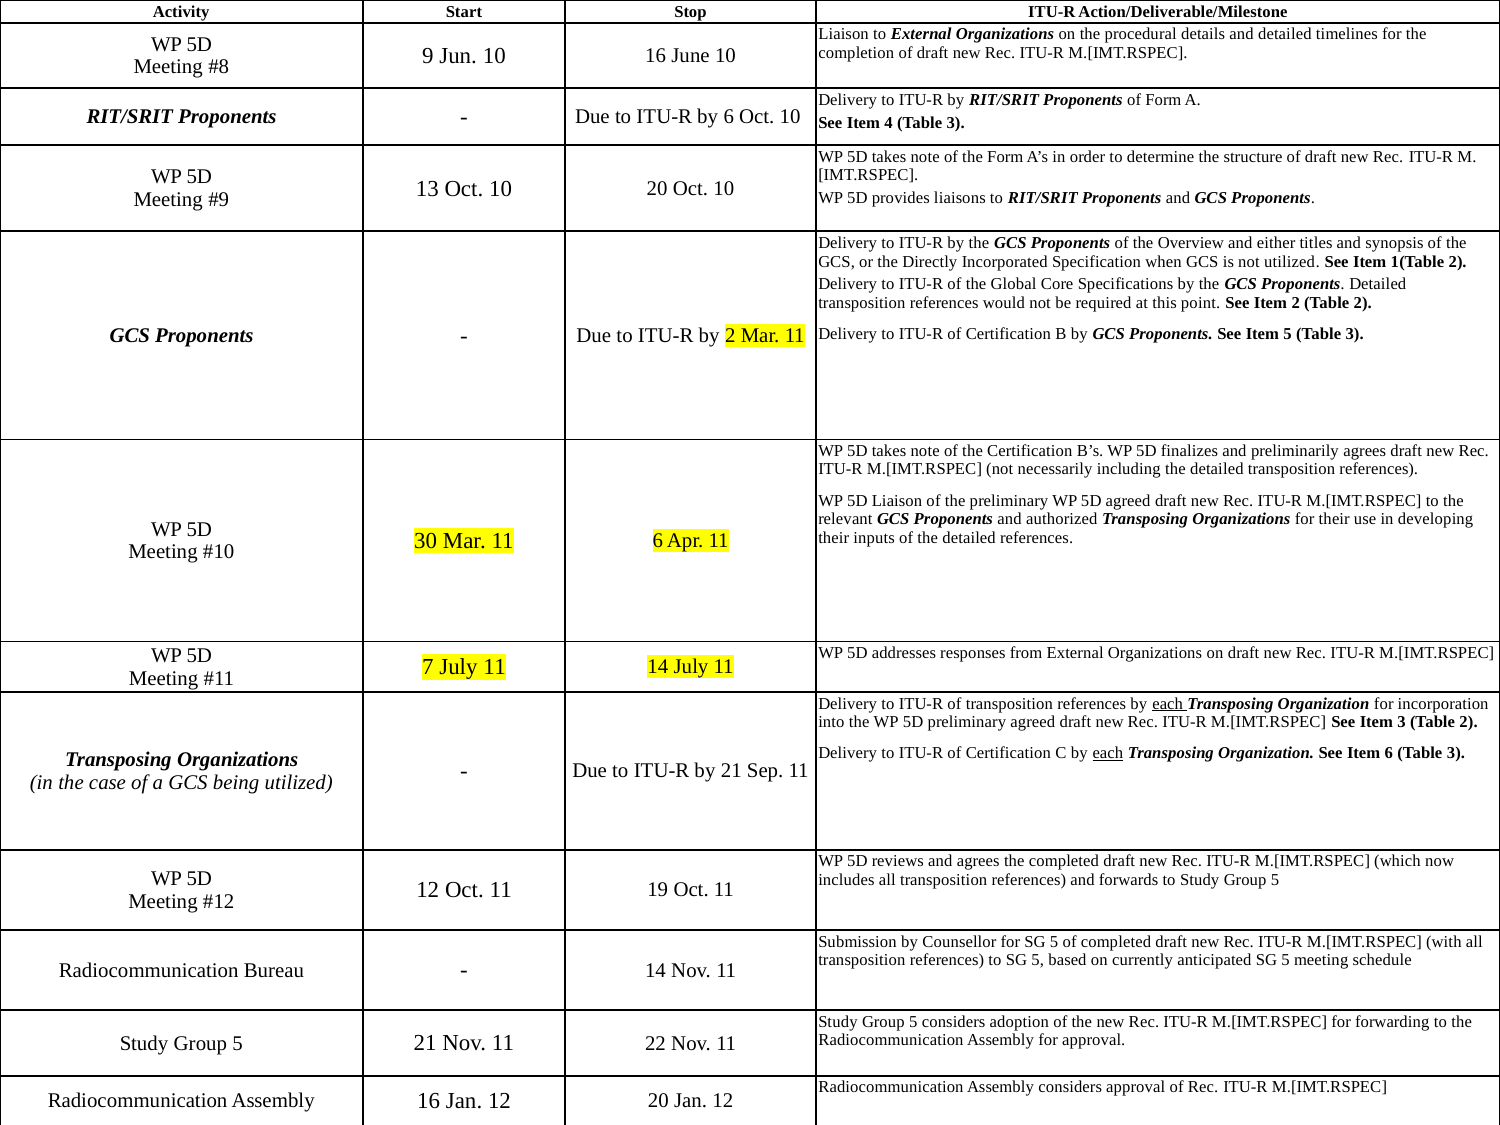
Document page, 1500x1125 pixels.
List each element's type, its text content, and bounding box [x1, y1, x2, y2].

table_cell RIT/SRIT Proponents [1, 89, 362, 144]
table_cell 13 Oct. 10 [364, 146, 564, 230]
table_cell 21 Nov. 11 [364, 1011, 564, 1075]
table_cell WP 5D takes note of the Certification B’s. WP 5D finalizes and preliminarily agrees draft new Rec. ITU-R M.[IMT.RSPEC] (not necessarily including the detailed transposition references). WP 5D Liaison of the preliminary WP 5D agreed draft new Rec. ITU-R M.[IMT.RSPEC] to the relevant GCS Proponents and authorized Transposing Organizations for their use in developing their inputs of the detailed references. [817, 440, 1499, 641]
table_cell 12 Oct. 11 [364, 851, 564, 929]
table_cell - [364, 693, 564, 849]
table_cell Radiocommunication Bureau [1, 931, 362, 1009]
table_cell Submission by Counsellor for SG 5 of completed draft new Rec. ITU-R M.[IMT.RSPEC] (with all transposition references) to SG 5, based on currently anticipated SG 5 meeting schedule [817, 931, 1499, 1009]
table_cell WP 5D Meeting #9 [1, 146, 362, 230]
table_cell Due to ITU-R by 6 Oct. 10 [566, 89, 815, 144]
table_cell Due to ITU-R by 2 Mar. 11 [566, 232, 815, 439]
table_cell Radiocommunication Assembly considers approval of Rec. ITU-R M.[IMT.RSPEC] [817, 1077, 1499, 1125]
table_cell 19 Oct. 11 [566, 851, 815, 929]
table_cell Delivery to ITU-R of transposition references by each Transposing Organization for incorporation into the WP 5D preliminary agreed draft new Rec. ITU-R M.[IMT.RSPEC] See Item 3 (Table 2). Delivery to ITU-R of Certification C by each Transposing Organization. See Item 6 (Table 3). [817, 693, 1499, 849]
table_cell WP 5D Meeting #12 [1, 851, 362, 929]
table_cell - [364, 89, 564, 144]
table_cell Transposing Organizations (in the case of a GCS being utilized) [1, 693, 362, 849]
table_cell Radiocommunication Assembly [1, 1077, 362, 1125]
table_header Start [364, 1, 564, 22]
table_cell - [364, 232, 564, 439]
table_header Activity [1, 1, 362, 22]
table_header ITU-R Action/Deliverable/Milestone [817, 1, 1499, 22]
table_cell 22 Nov. 11 [566, 1011, 815, 1075]
table_cell Delivery to ITU-R by the GCS Proponents of the Overview and either titles and synopsis of the GCS, or the Directly Incorporated Specification when GCS is not utilized. See Item 1(Table 2). Delivery to ITU-R of the Global Core Specifications by the GCS Proponents. Detailed transposition references would not be required at this point. See Item 2 (Table 2). Delivery to ITU-R of Certification B by GCS Proponents. See Item 5 (Table 3). [817, 232, 1499, 439]
table_cell 14 Nov. 11 [566, 931, 815, 1009]
table_cell Study Group 5 considers adoption of the new Rec. ITU-R M.[IMT.RSPEC] for forwarding to the Radiocommunication Assembly for approval. [817, 1011, 1499, 1075]
table_cell Study Group 5 [1, 1011, 362, 1075]
table_cell 14 July 11 [566, 642, 815, 691]
table_header Stop [566, 1, 815, 22]
table_cell WP 5D addresses responses from External Organizations on draft new Rec. ITU-R M.[IMT.RSPEC] [817, 642, 1499, 691]
table_cell Liaison to External Organizations on the procedural details and detailed timelines for the completion of draft new Rec. ITU‑R M.[IMT.RSPEC]. [817, 24, 1499, 87]
table_cell WP 5D Meeting #11 [1, 642, 362, 691]
table_cell 20 Oct. 10 [566, 146, 815, 230]
table_cell 16 Jan. 12 [364, 1077, 564, 1125]
table_cell WP 5D takes note of the Form A’s in order to determine the structure of draft new Rec. ITU-R M.[IMT.RSPEC]. WP 5D provides liaisons to RIT/SRIT Proponents and GCS Proponents. [817, 146, 1499, 230]
table_cell 20 Jan. 12 [566, 1077, 815, 1125]
table_cell WP 5D Meeting #8 [1, 24, 362, 87]
table_cell Due to ITU-R by 21 Sep. 11 [566, 693, 815, 849]
table_cell - [364, 931, 564, 1009]
table_cell 30 Mar. 11 [364, 440, 564, 641]
table_cell 7 July 11 [364, 642, 564, 691]
table_cell GCS Proponents [1, 232, 362, 439]
table_cell 9 Jun. 10 [364, 24, 564, 87]
table_cell 16 June 10 [566, 24, 815, 87]
table_cell WP 5D Meeting #10 [1, 440, 362, 641]
table_cell WP 5D reviews and agrees the completed draft new Rec. ITU-R M.[IMT.RSPEC] (which now includes all transposition references) and forwards to Study Group 5 [817, 851, 1499, 929]
table_cell 6 Apr. 11 [566, 440, 815, 641]
table_cell Delivery to ITU-R by RIT/SRIT Proponents of Form A. See Item 4 (Table 3). [817, 89, 1499, 144]
